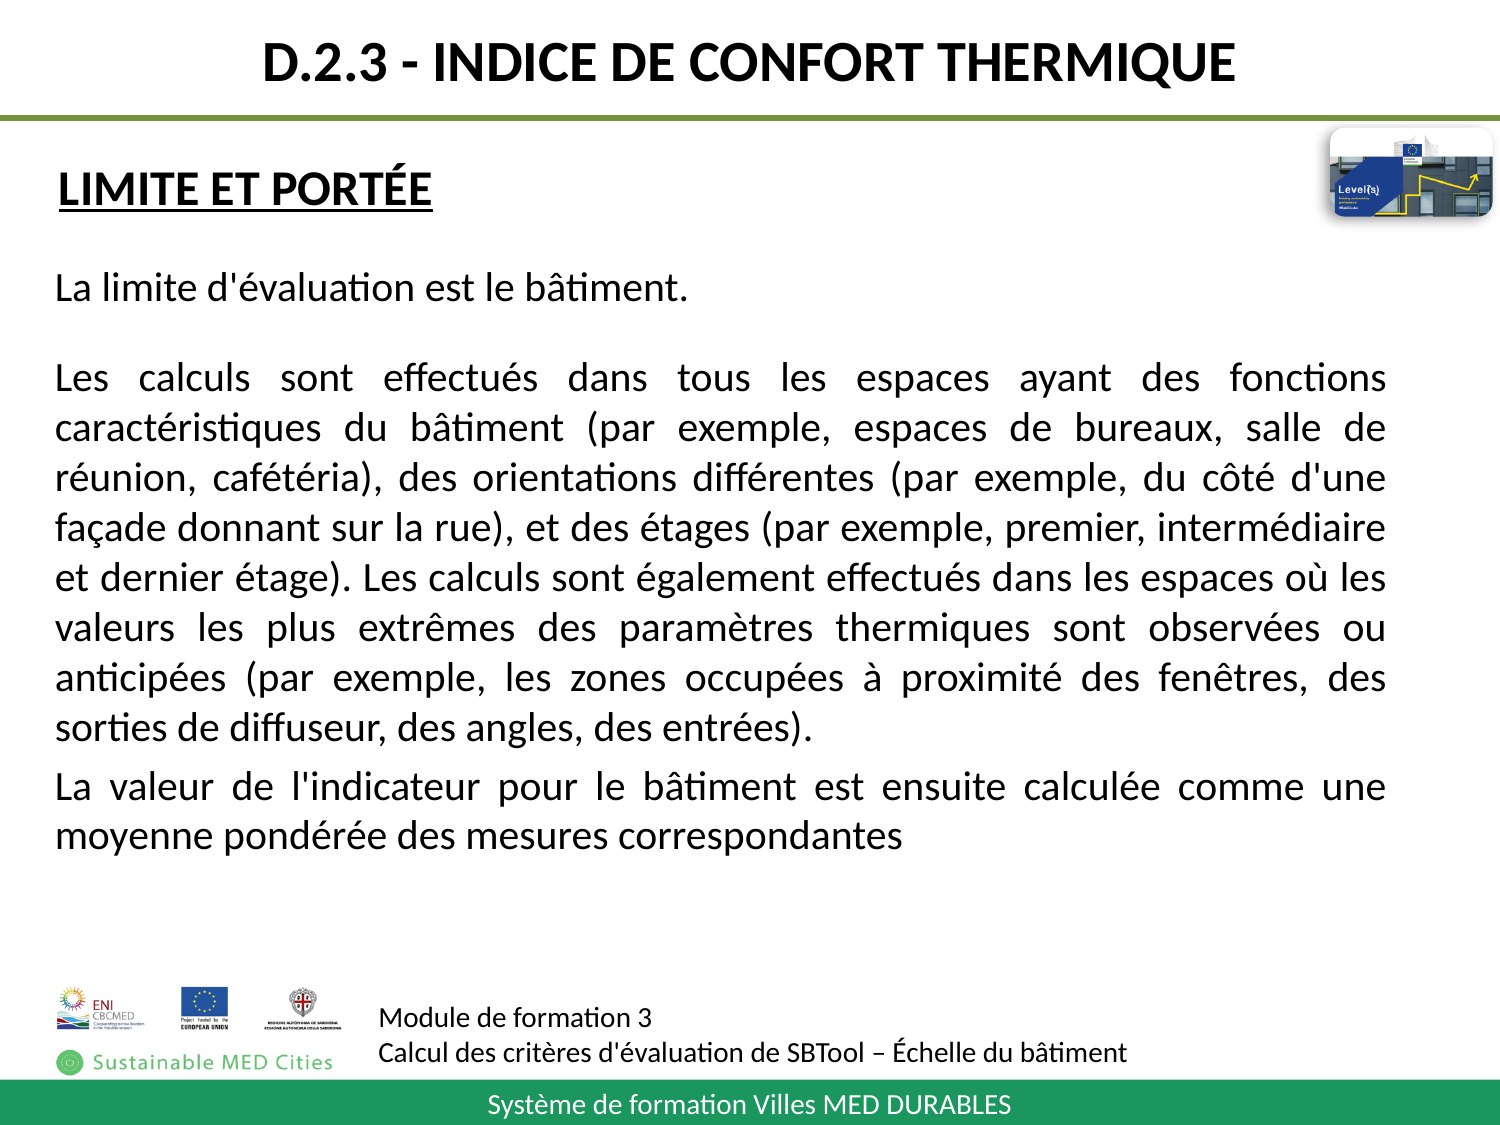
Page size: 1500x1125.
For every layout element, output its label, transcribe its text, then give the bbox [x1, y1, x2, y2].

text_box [0, 972, 1500, 1125]
picture [1329, 127, 1493, 217]
text_box LIMITE ET PORTÉE [43, 147, 1331, 235]
text_box La limite d'évaluation est le bâtiment. Les calculs sont effectués dans tous les espaces ayant des fonctions caractéristiques du bâtiment (par exemple, espaces de bureaux, salle de réunion, cafétéria), des orientations différentes (par exemple, du côté d'une façade donnant sur la rue), et des étages (par exemple, premier, intermédiaire et dernier étage). Les calculs sont également effectués dans les espaces où les valeurs les plus extrêmes des paramètres thermiques sont observées ou anticipées (par exemple, les zones occupées à proximité des fenêtres, des sorties de diffuseur, des angles, des entrées). La valeur de l'indicateur pour le bâtiment est ensuite calculée comme une moyenne pondérée des mesures correspondantes [39, 251, 1403, 873]
title D.2.3 - INDICE DE CONFORT THERMIQUE [0, 0, 1500, 117]
